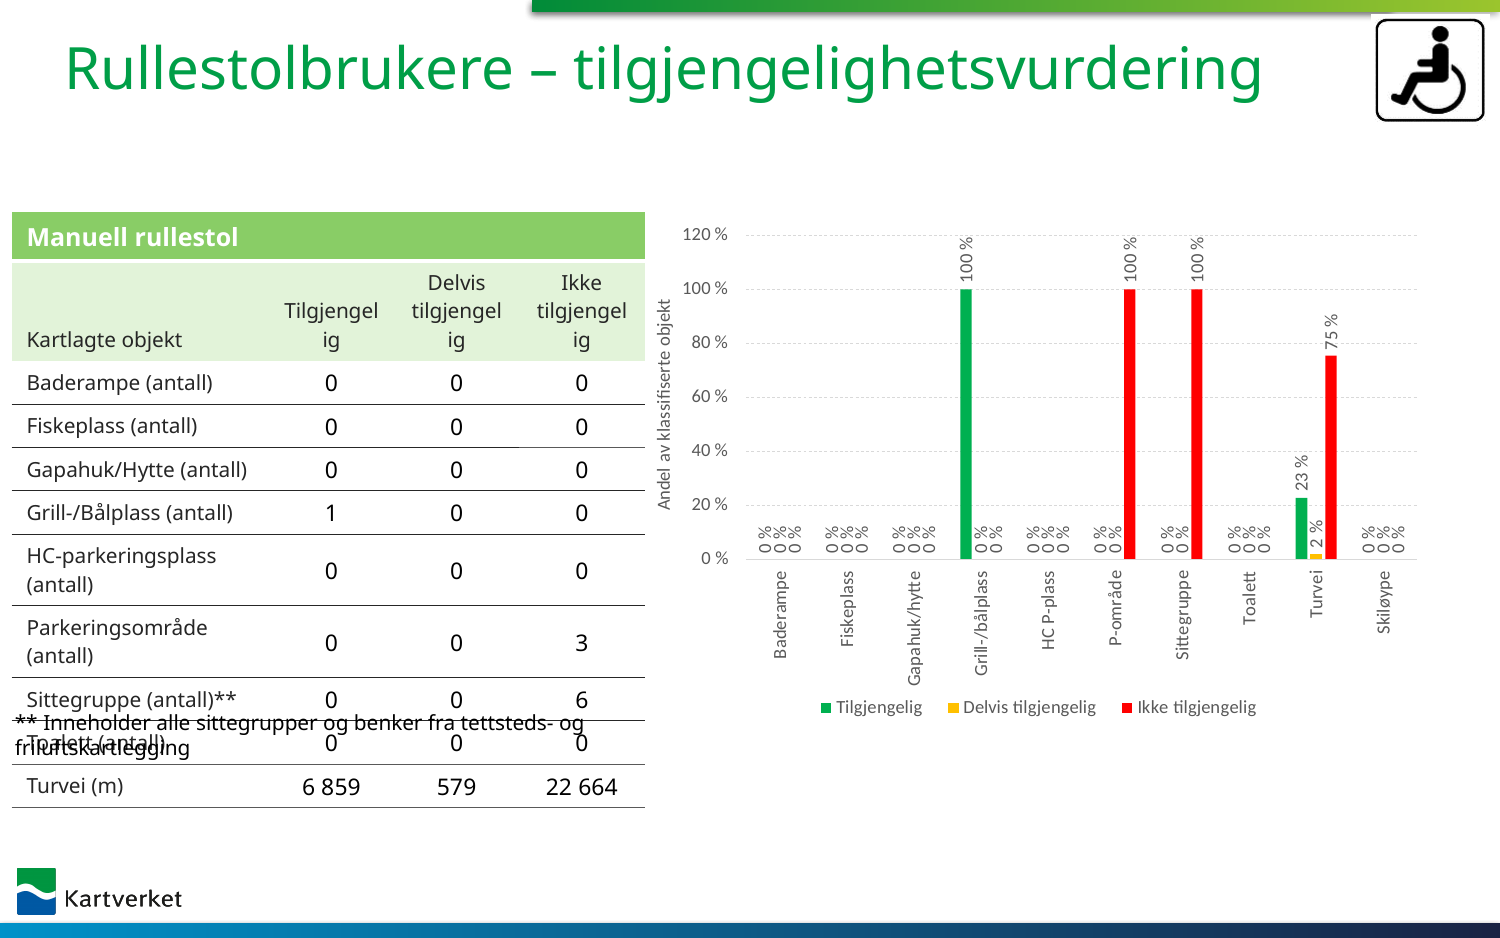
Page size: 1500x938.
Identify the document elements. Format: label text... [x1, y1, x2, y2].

table_cell 0 [269, 405, 394, 447]
table_cell 579 [394, 768, 519, 807]
table_cell Grill-/Bålplass (antall) [12, 491, 269, 534]
table_cell Kartlagte objekt [12, 263, 269, 361]
table_cell 22 664 [519, 768, 645, 807]
table_cell Gapahuk/Hytte (antall) [12, 448, 269, 490]
table_cell Fiskeplass (antall) [12, 405, 269, 447]
table_cell 6 859 [269, 768, 394, 807]
text_box Rullestolbrukere – tilgjengelighetsvurdering [49, 12, 1372, 109]
table_cell 0 [519, 535, 638, 605]
table_cell 0 [394, 535, 519, 605]
table_cell 0 [269, 678, 394, 702]
table_cell Delvis tilgjengelig [394, 263, 519, 361]
text_box ** Inneholder alle sittegrupper og benker fra tettsteds- og friluftskartlegging [0, 702, 745, 768]
table_cell HC-parkeringsplass (antall) [12, 535, 269, 605]
table_cell Parkeringsområde (antall) [12, 606, 269, 677]
table_cell 0 [519, 491, 638, 534]
table_cell 0 [269, 606, 394, 677]
table_cell 0 [394, 448, 519, 490]
table_cell 0 [269, 448, 394, 490]
table_cell 6 [519, 678, 638, 702]
table_cell 0 [394, 491, 519, 534]
table_cell 0 [394, 405, 519, 447]
table_cell 0 [394, 361, 519, 404]
table_cell 1 [269, 491, 394, 534]
table_cell Ikke tilgjengelig [519, 263, 638, 361]
picture [1371, 13, 1491, 127]
picture [643, 218, 1427, 728]
table_cell 0 [269, 535, 394, 605]
table_cell 0 [519, 405, 638, 447]
table_cell 0 [519, 361, 638, 404]
table_header Manuell rullestol [12, 212, 645, 259]
table_cell 3 [519, 606, 638, 677]
table_cell Baderampe (antall) [12, 361, 269, 404]
table_cell Sittegruppe (antall)** [12, 678, 269, 702]
table_cell Tilgjengelig [269, 263, 394, 361]
table_cell 0 [394, 606, 519, 677]
table_cell 0 [269, 361, 394, 404]
table_cell Turvei (m) [12, 768, 269, 807]
table_cell 0 [394, 678, 519, 702]
table_cell 0 [519, 448, 638, 490]
